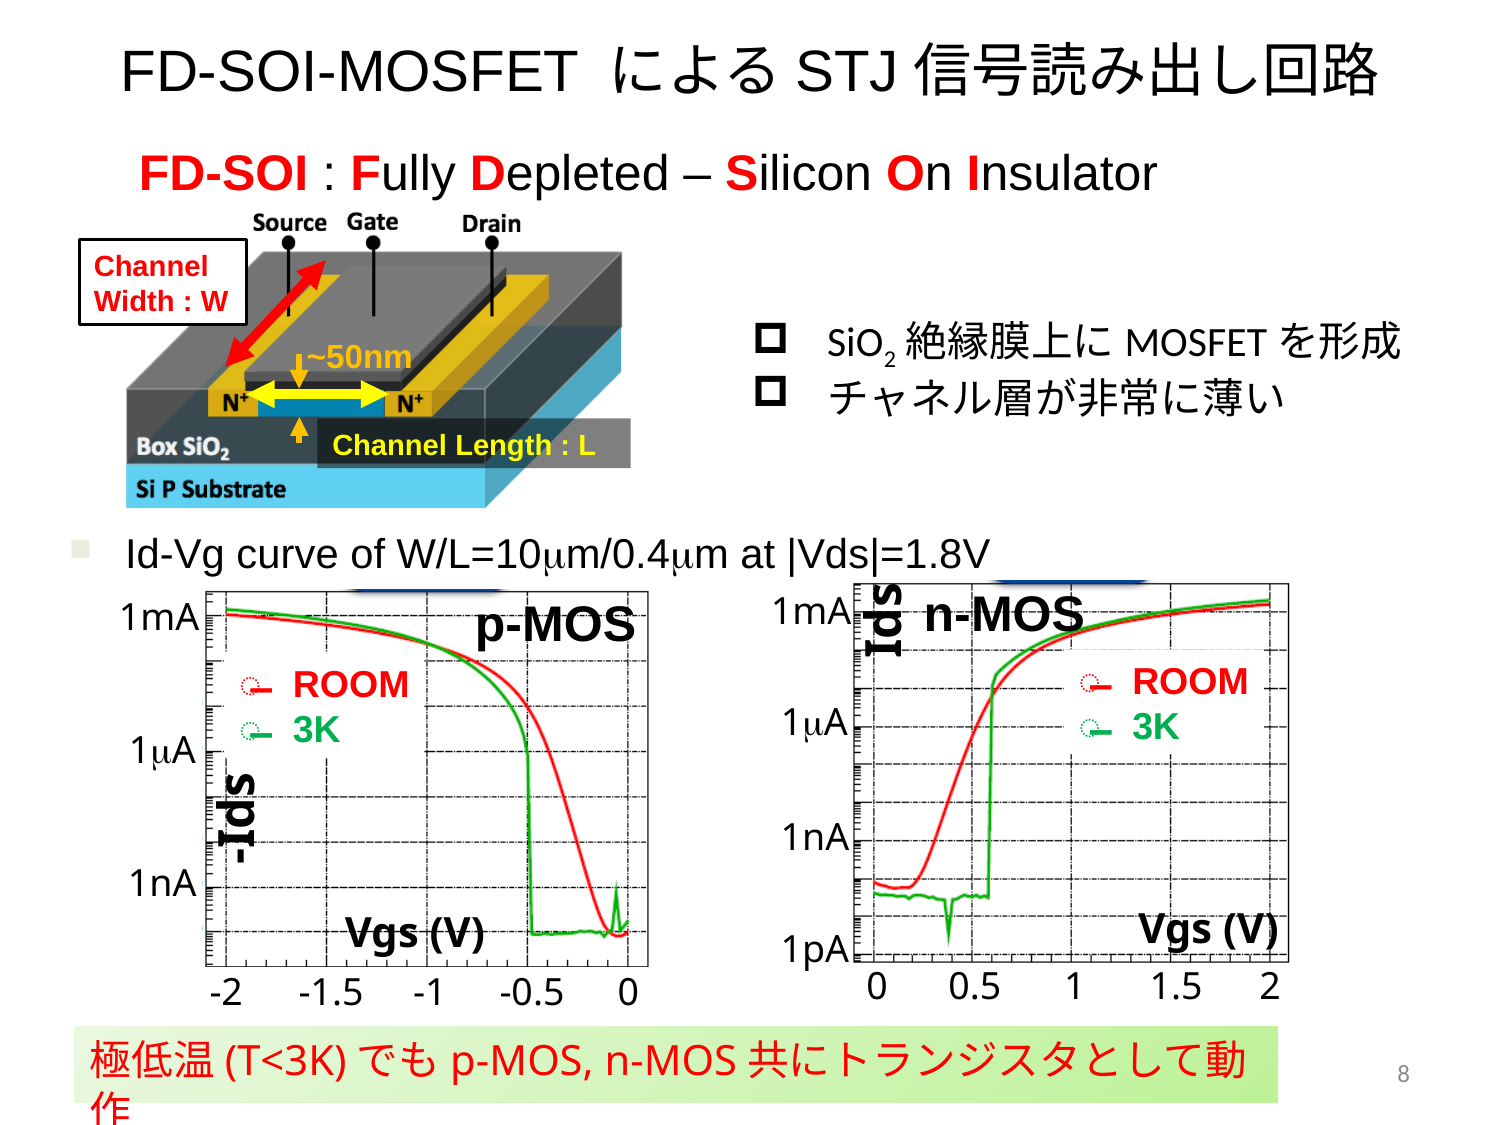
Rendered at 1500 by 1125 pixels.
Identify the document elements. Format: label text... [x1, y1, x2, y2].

text_box SiO2絶縁膜上にMOSFETを形成 チャネル層が非常に薄い [737, 307, 1418, 430]
title FD-SOI-MOSFET によるSTJ信号読み出し回路 [75, 21, 1425, 116]
text_box 極低温(T<3K)でもp-MOS, n-MOS共にトランジスタとして動作 [74, 1026, 1279, 1103]
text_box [756, 570, 1297, 1018]
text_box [104, 584, 655, 1021]
text_box Id-Vg curve of W/L=10m/0.4m at |Vds|=1.8V [54, 525, 1101, 613]
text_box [79, 199, 631, 519]
slide_number 8 [1279, 1042, 1425, 1103]
text_box FD-SOI : Fully Depleted – Silicon On Insulator [124, 133, 1229, 208]
